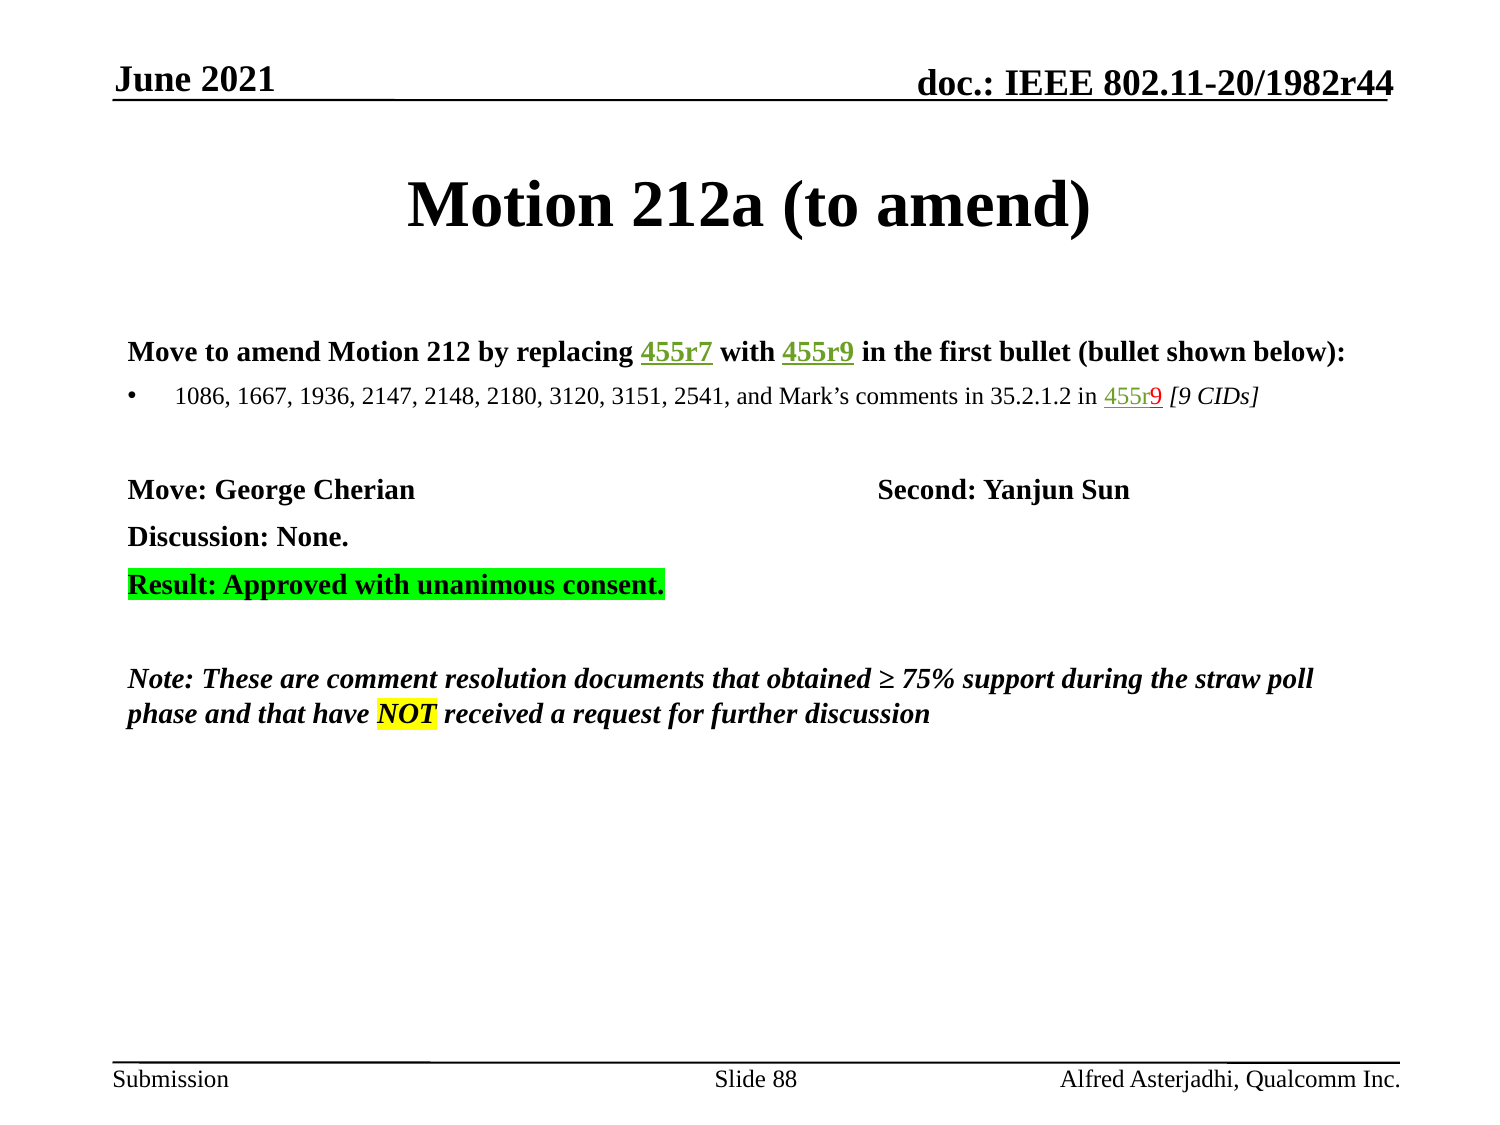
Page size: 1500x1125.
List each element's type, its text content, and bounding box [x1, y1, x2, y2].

title Motion 212a (to amend) [112, 112, 1388, 288]
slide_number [114, 54, 423, 100]
footer Alfred Asterjadhi, Qualcomm Inc. [878, 1061, 1402, 1093]
slide_number Slide 88 [712, 1061, 800, 1123]
list Move to amend Motion 212 by replacing 455r7 with 455r9 in the first bullet (bullet shown below): 1086, 1667, 1936, 2147, 2148, 2180, 3120, 3151, 2541, and Mark’s comments in 35.2.1.2 in 455r9 [9 CIDs] Move: George Cherian Second: Yanjun Sun Discussion: None. Result: Approved with unanimous consent. Note: These are comment resolution documents that obtained ≥ 75% support during the straw poll phase and that have NOT received a request for further discussion [112, 324, 1388, 1063]
